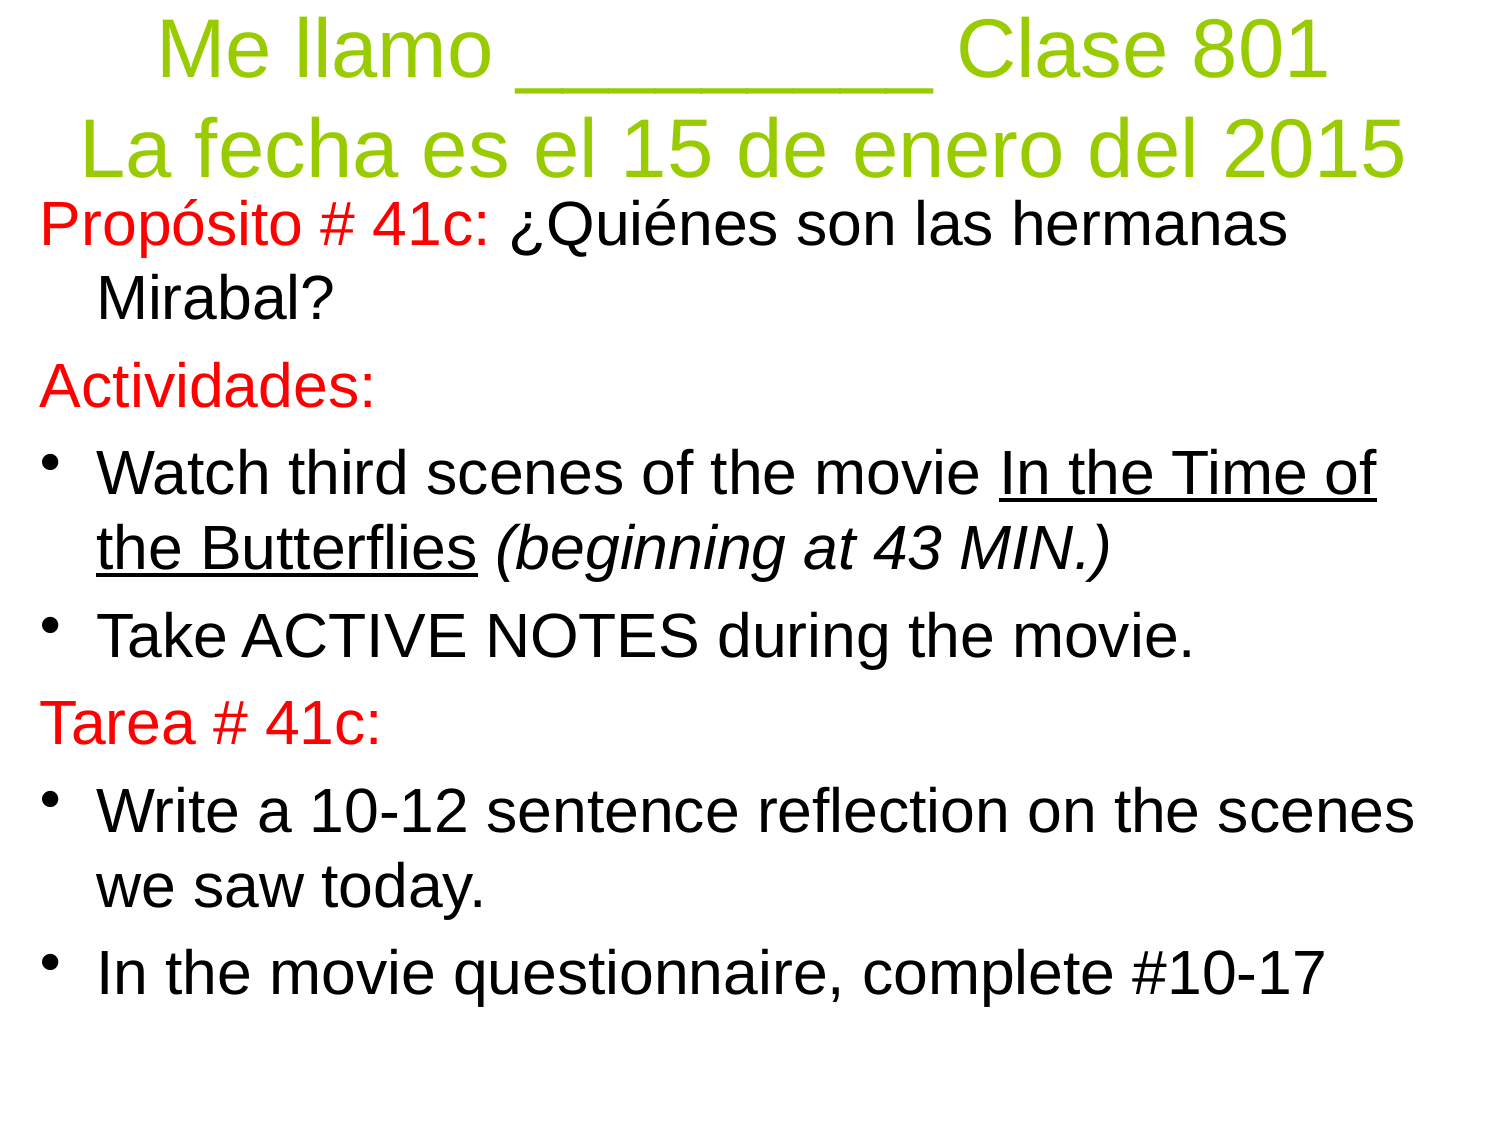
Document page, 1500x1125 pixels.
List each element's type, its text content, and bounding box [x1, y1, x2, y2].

text_box Propósito # 41c: ¿Quiénes son las hermanas Mirabal? Actividades: Watch third scenes of the movie In the Time of the Butterflies (beginning at 43 MIN.) Take ACTIVE NOTES during the movie. Tarea # 41c: Write a 10-12 sentence reflection on the scenes we saw today. In the movie questionnaire, complete #10-17 [24, 174, 1463, 1000]
title Me llamo _________ Clase 801 La fecha es el 15 de enero del 2015 [24, 0, 1463, 174]
